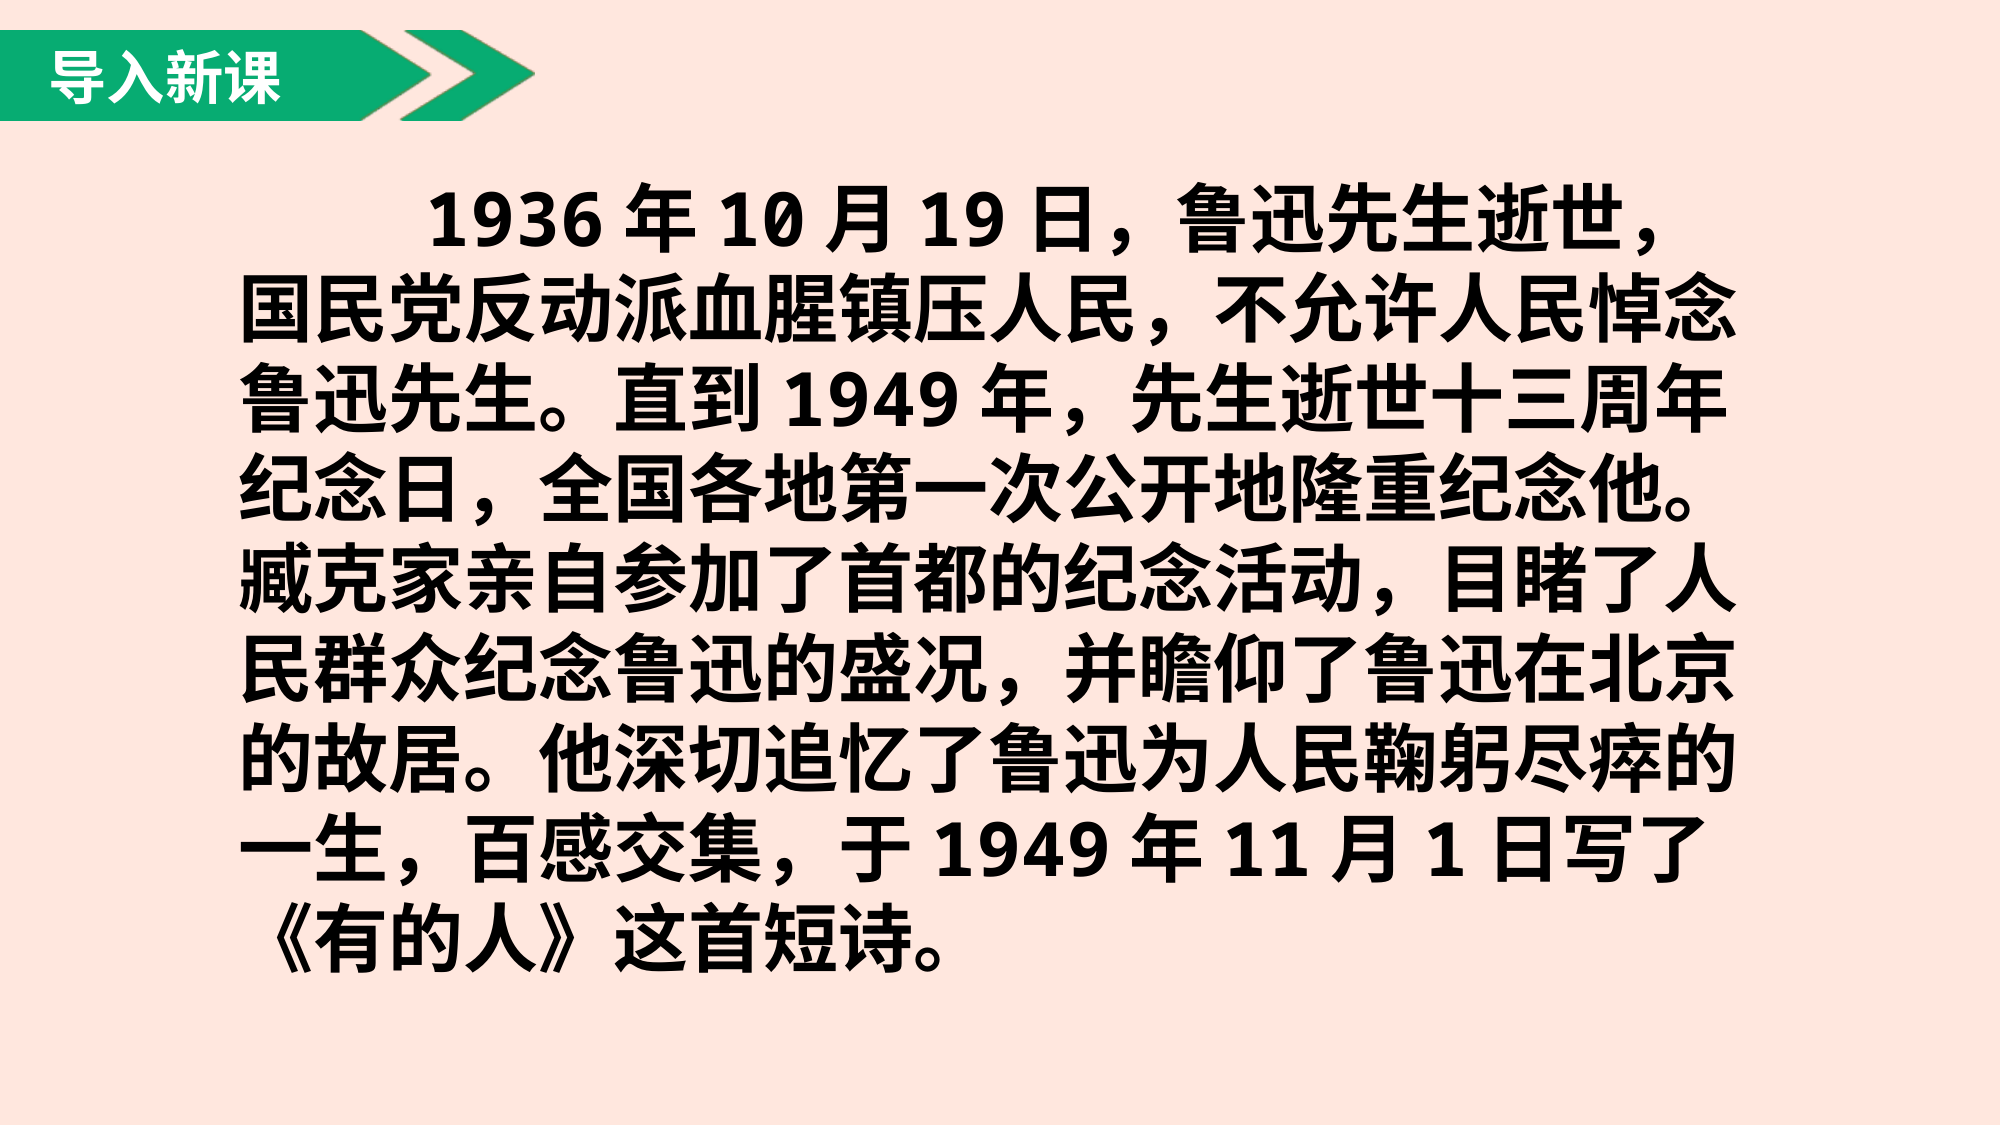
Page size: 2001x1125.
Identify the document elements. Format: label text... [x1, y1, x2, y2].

text_box 1936年10月19日，鲁迅先生逝世，国民党反动派血腥镇压人民，不允许人民悼念鲁迅先生。直到1949年，先生逝世十三周年纪念日，全国各地第一次公开地隆重纪念他。臧克家亲自参加了首都的纪念活动，目睹了人民群众纪念鲁迅的盛况，并瞻仰了鲁迅在北京的故居。他深切追忆了鲁迅为人民鞠躬尽瘁的一生，百感交集，于1949年11月1日写了《有的人》这首短诗。 [223, 160, 1776, 989]
picture [0, 30, 535, 121]
text_box 导入新课 [33, 33, 325, 119]
